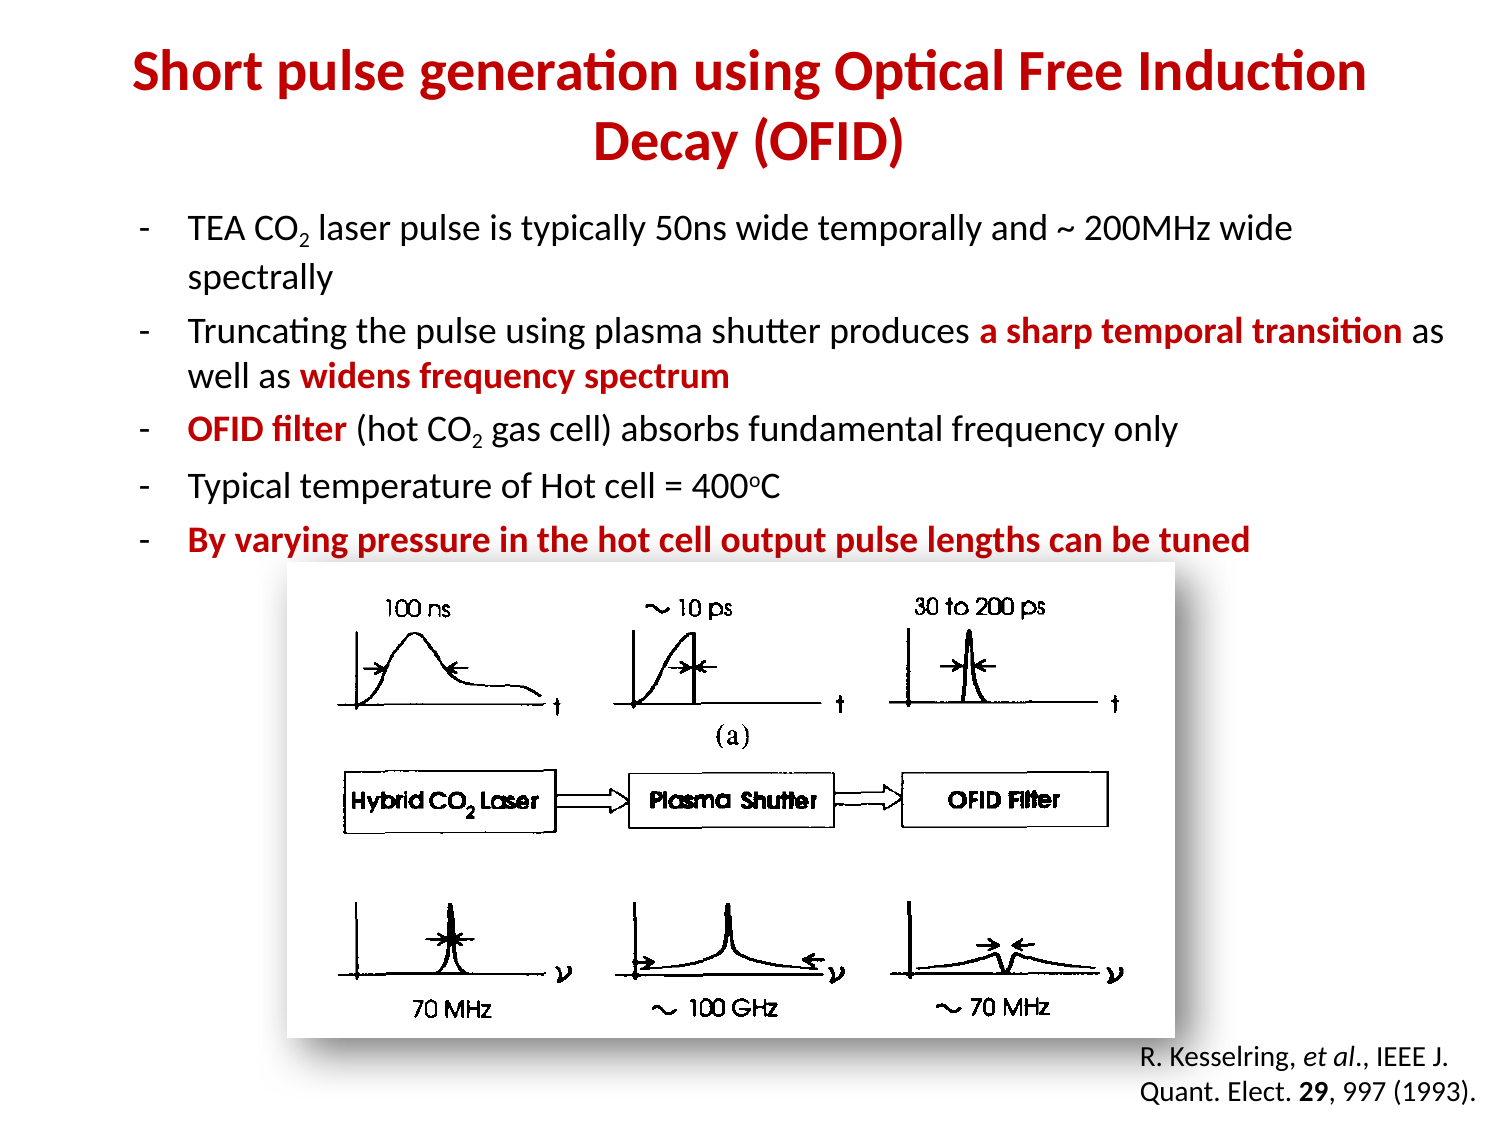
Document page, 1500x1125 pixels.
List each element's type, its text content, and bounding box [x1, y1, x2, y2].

text_box R. Kesselring, et al., IEEE J. Quant. Elect. 29, 997 (1993). [1125, 1030, 1500, 1115]
text_box - TEA CO2 laser pulse is typically 50ns wide temporally and ~ 200MHz wide spectrally - Truncating the pulse using plasma shutter produces a sharp temporal transition as well as widens frequency spectrum - OFID filter (hot CO2 gas cell) absorbs fundamental frequency only - Typical temperature of Hot cell = 400oC - By varying pressure in the hot cell output pulse lengths can be tuned [87, 195, 1463, 568]
picture [287, 562, 1176, 1038]
text_box Short pulse generation using Optical Free Induction Decay (OFID) [50, 24, 1450, 180]
